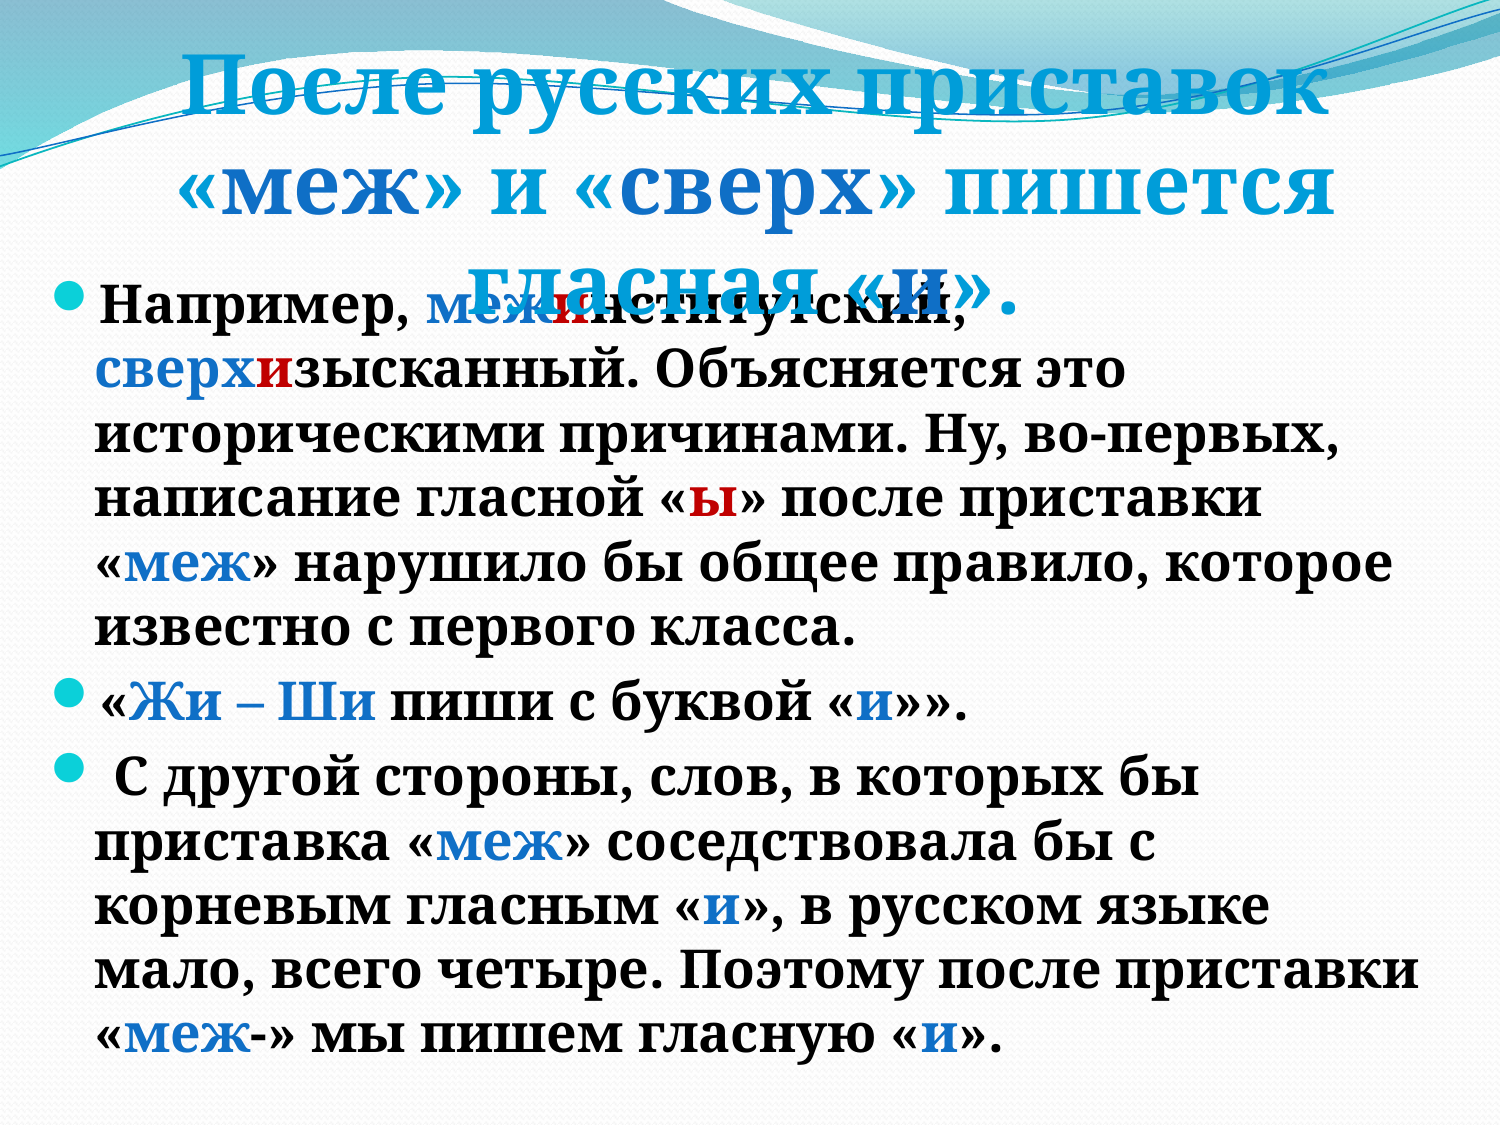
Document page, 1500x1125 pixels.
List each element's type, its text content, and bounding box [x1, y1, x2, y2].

text_box После русских приставок «меж» и «сверх» пишется гласная «и». [46, 23, 1465, 339]
list Например, межинститутский, сверхизысканный. Объясняется это историческими причинами. Ну, во-первых, написание гласной «ы» после приставки «меж» нарушило бы общее правило, которое известно с первого класса. «Жи – Ши пиши с буквой «и»». С другой стороны, слов, в которых бы приставка «меж» соседствовала бы с корневым гласным «и», в русском языке мало, всего четыре. Поэтому после приставки «меж-» мы пишем гласную «и». [35, 262, 1454, 1079]
